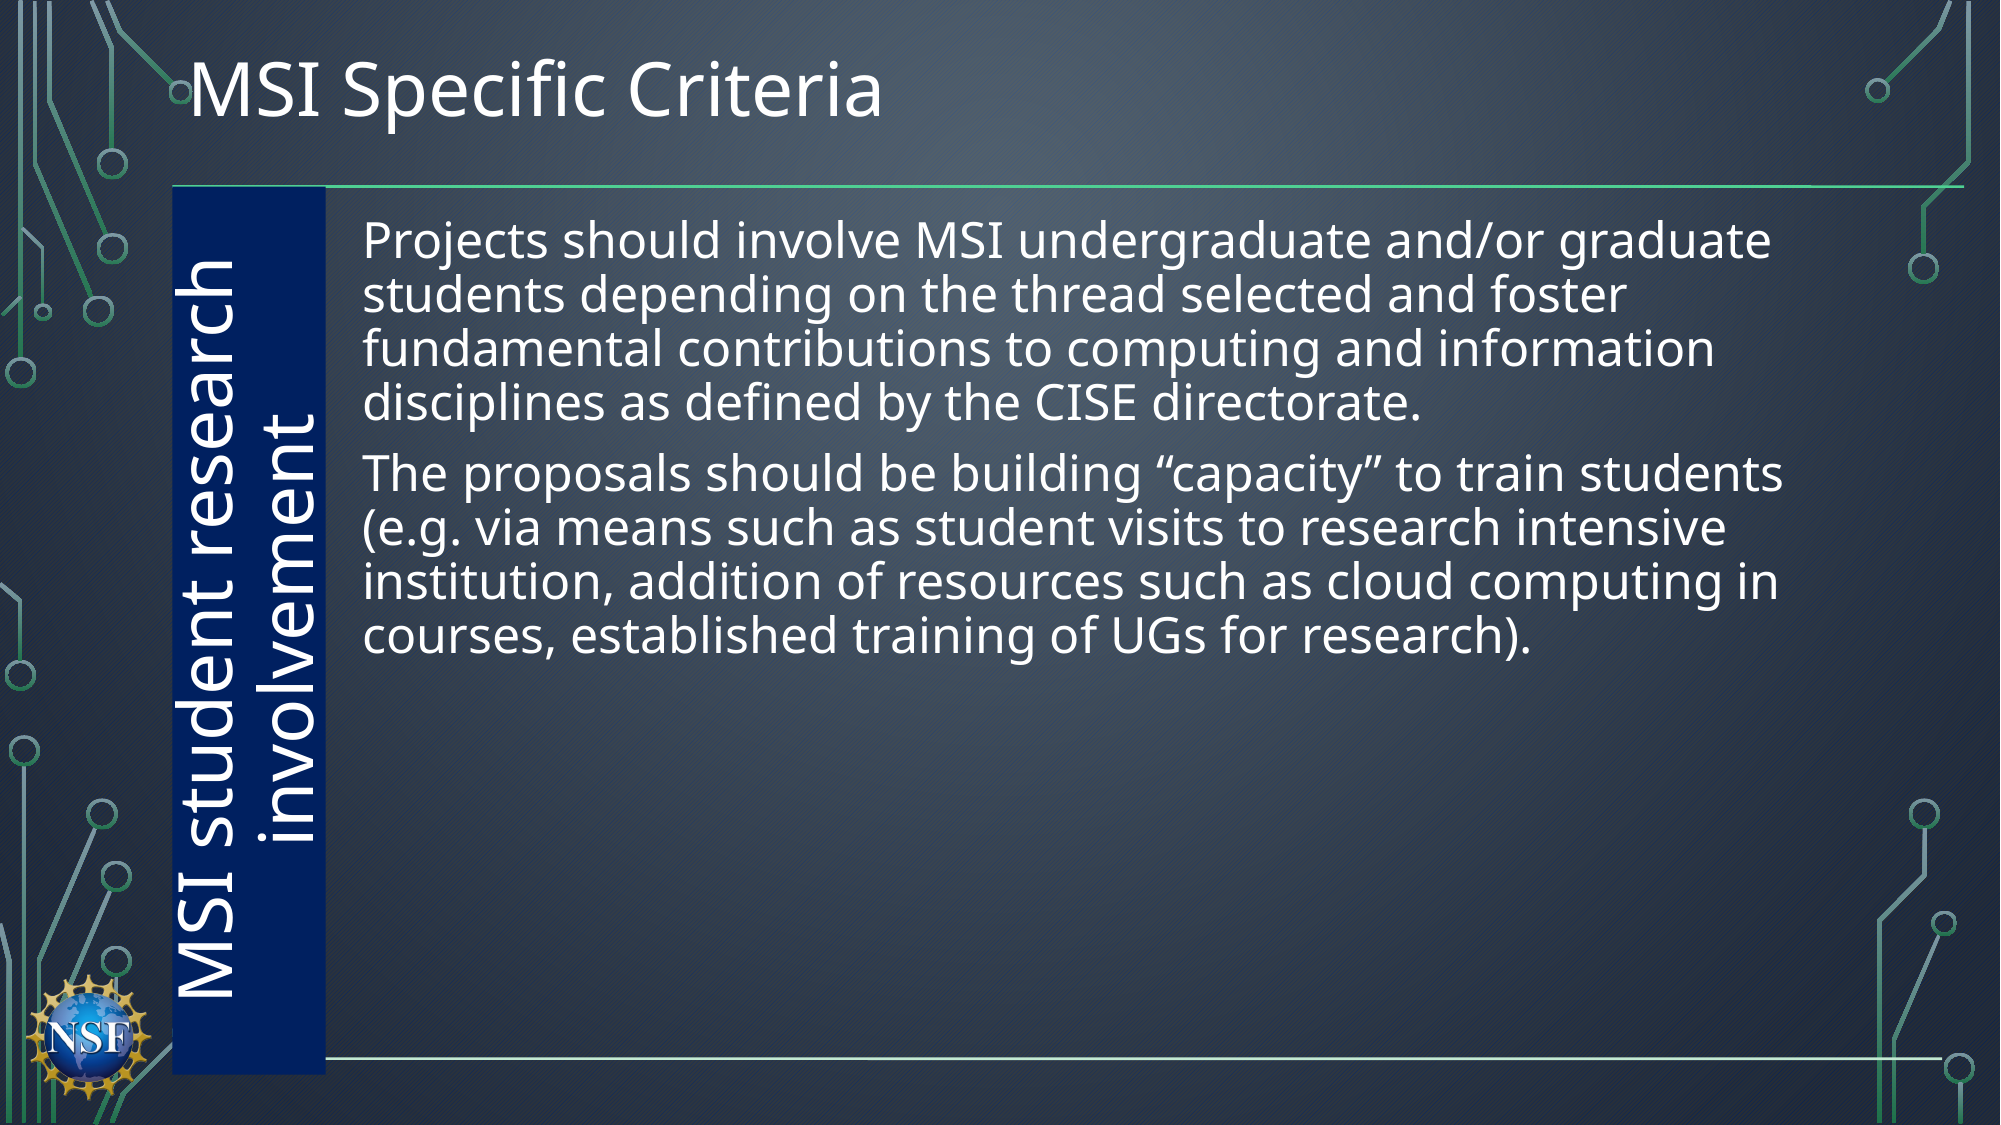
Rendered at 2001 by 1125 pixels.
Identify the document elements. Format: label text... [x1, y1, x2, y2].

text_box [172, 186, 1965, 1075]
title MSI Specific Criteria [172, 14, 1798, 172]
picture [24, 972, 153, 1102]
